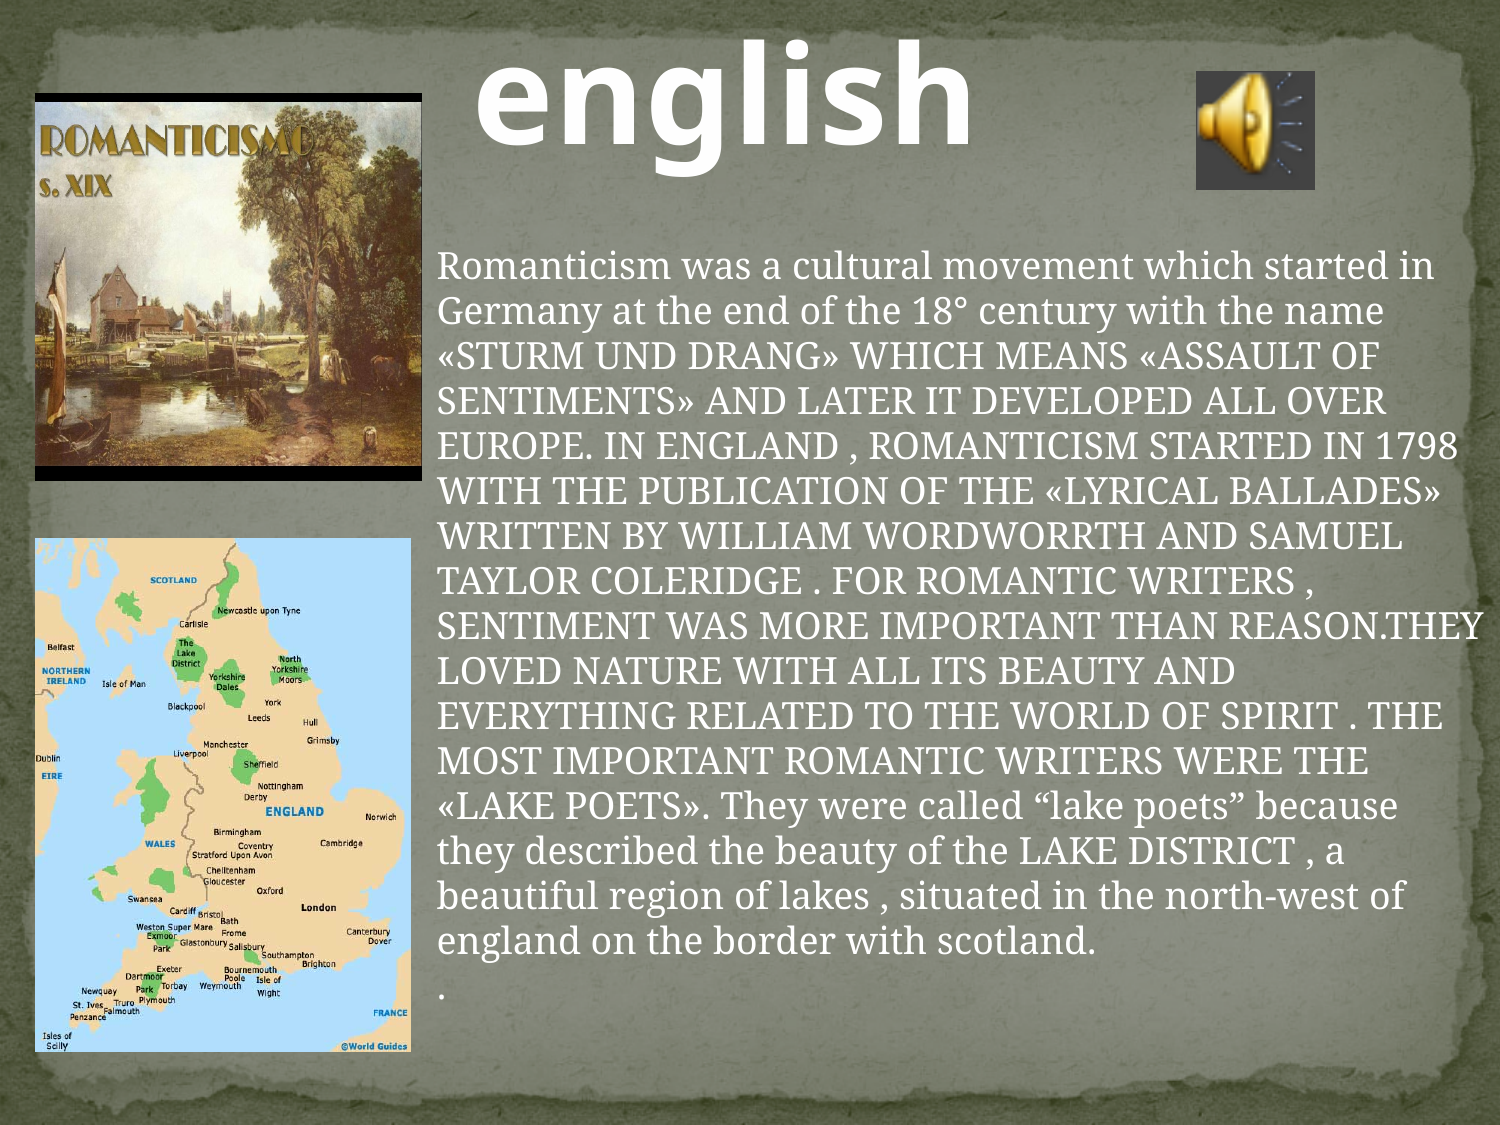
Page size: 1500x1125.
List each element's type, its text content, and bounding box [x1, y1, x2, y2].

text_box Romanticism was a cultural movement which started in Germany at the end of the 18° century with the name «STURM UND DRANG» WHICH MEANS «ASSAULT OF SENTIMENTS» AND LATER IT DEVELOPED ALL OVER EUROPE. IN ENGLAND , ROMANTICISM STARTED IN 1798 WITH THE PUBLICATION OF THE «LYRICAL BALLADES» WRITTEN BY WILLIAM WORDWORRTH AND SAMUEL TAYLOR COLERIDGE . FOR ROMANTIC WRITERS , SENTIMENT WAS MORE IMPORTANT THAN REASON.THEY LOVED NATURE WITH ALL ITS BEAUTY AND EVERYTHING RELATED TO THE WORLD OF SPIRIT . THE MOST IMPORTANT ROMANTIC WRITERS WERE THE «LAKE POETS». They were called “lake poets” because they described the beauty of the LAKE DISTRICT , a beautiful region of lakes , situated in the north-west of england on the border with scotland. . [421, 234, 1500, 1015]
picture [1196, 71, 1315, 190]
picture [35, 93, 422, 481]
text_box english [457, 0, 995, 180]
picture [35, 538, 411, 1052]
